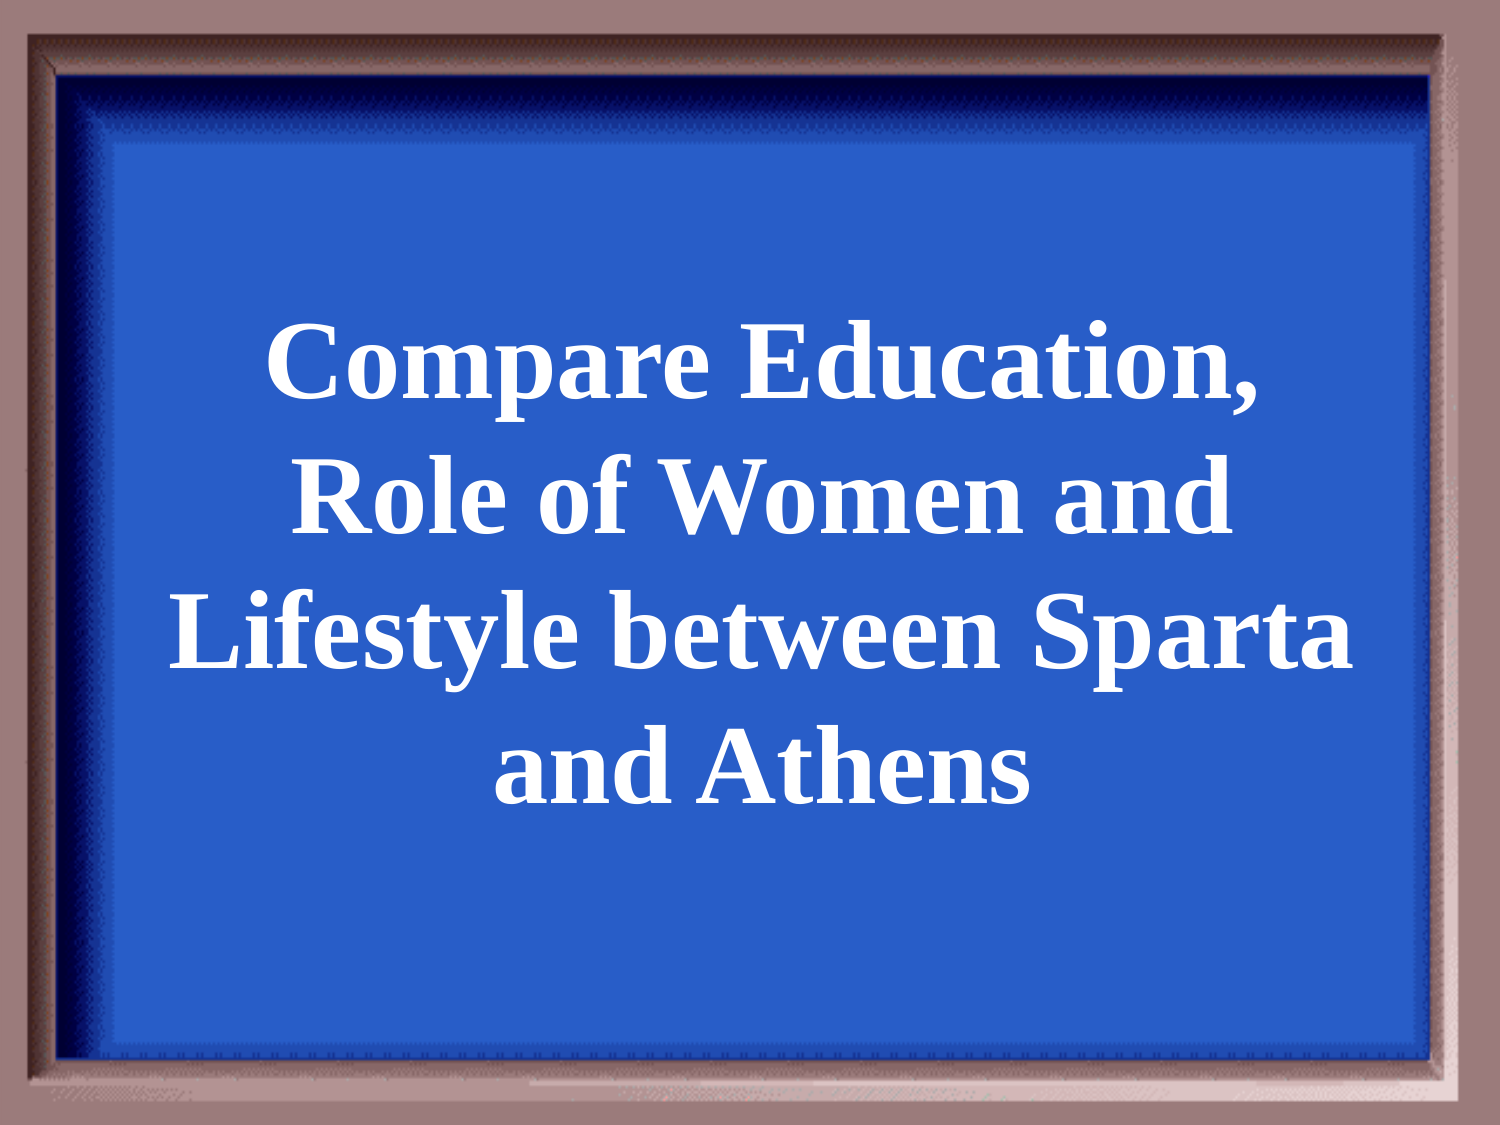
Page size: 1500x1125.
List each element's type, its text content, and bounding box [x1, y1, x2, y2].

title Compare Education, Role of Women and Lifestyle between Sparta and Athens [125, 462, 1400, 650]
picture [0, 0, 1500, 1125]
